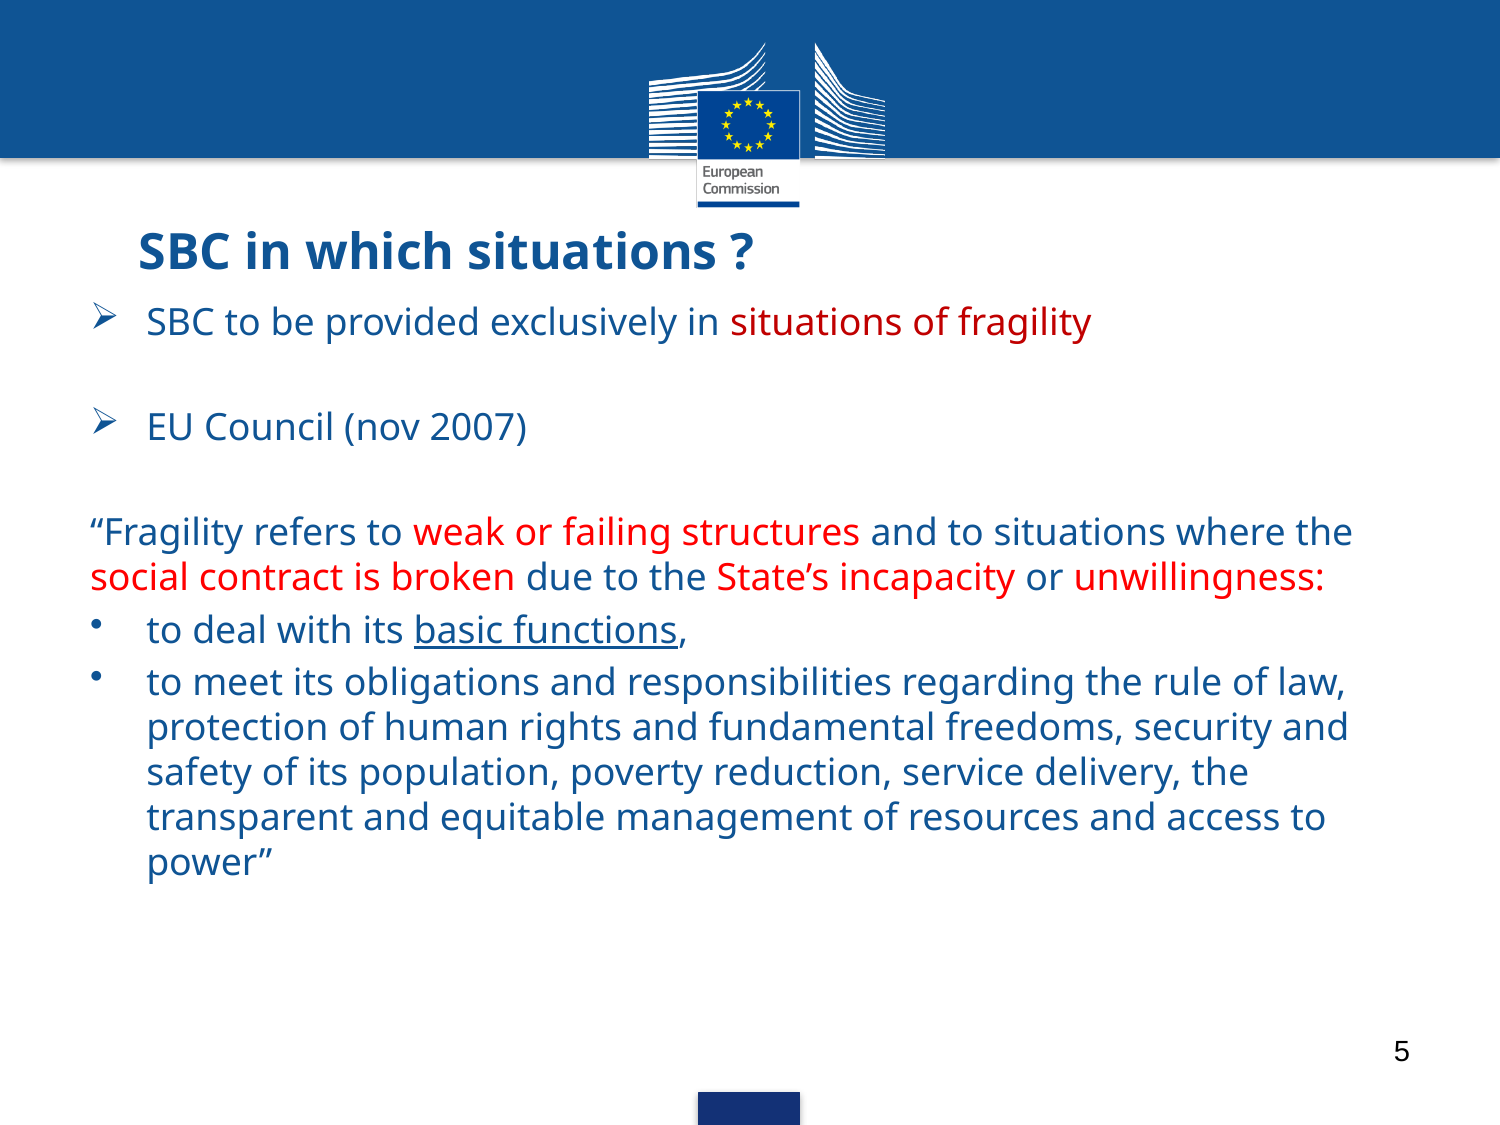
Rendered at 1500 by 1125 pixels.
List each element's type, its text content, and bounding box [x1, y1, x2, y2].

slide_number 5 [1074, 1024, 1426, 1103]
title SBC in which situations ? [64, 172, 1416, 327]
picture [649, 42, 885, 172]
list SBC to be provided exclusively in situations of fragility EU Council (nov 2007) “Fragility refers to weak or failing structures and to situations where the social contract is broken due to the State’s incapacity or unwillingness: to deal with its basic functions, to meet its obligations and responsibilities regarding the rule of law, protection of human rights and fundamental freedoms, security and safety of its population, poverty reduction, service delivery, the transparent and equitable management of resources and access to power” [74, 290, 1426, 977]
